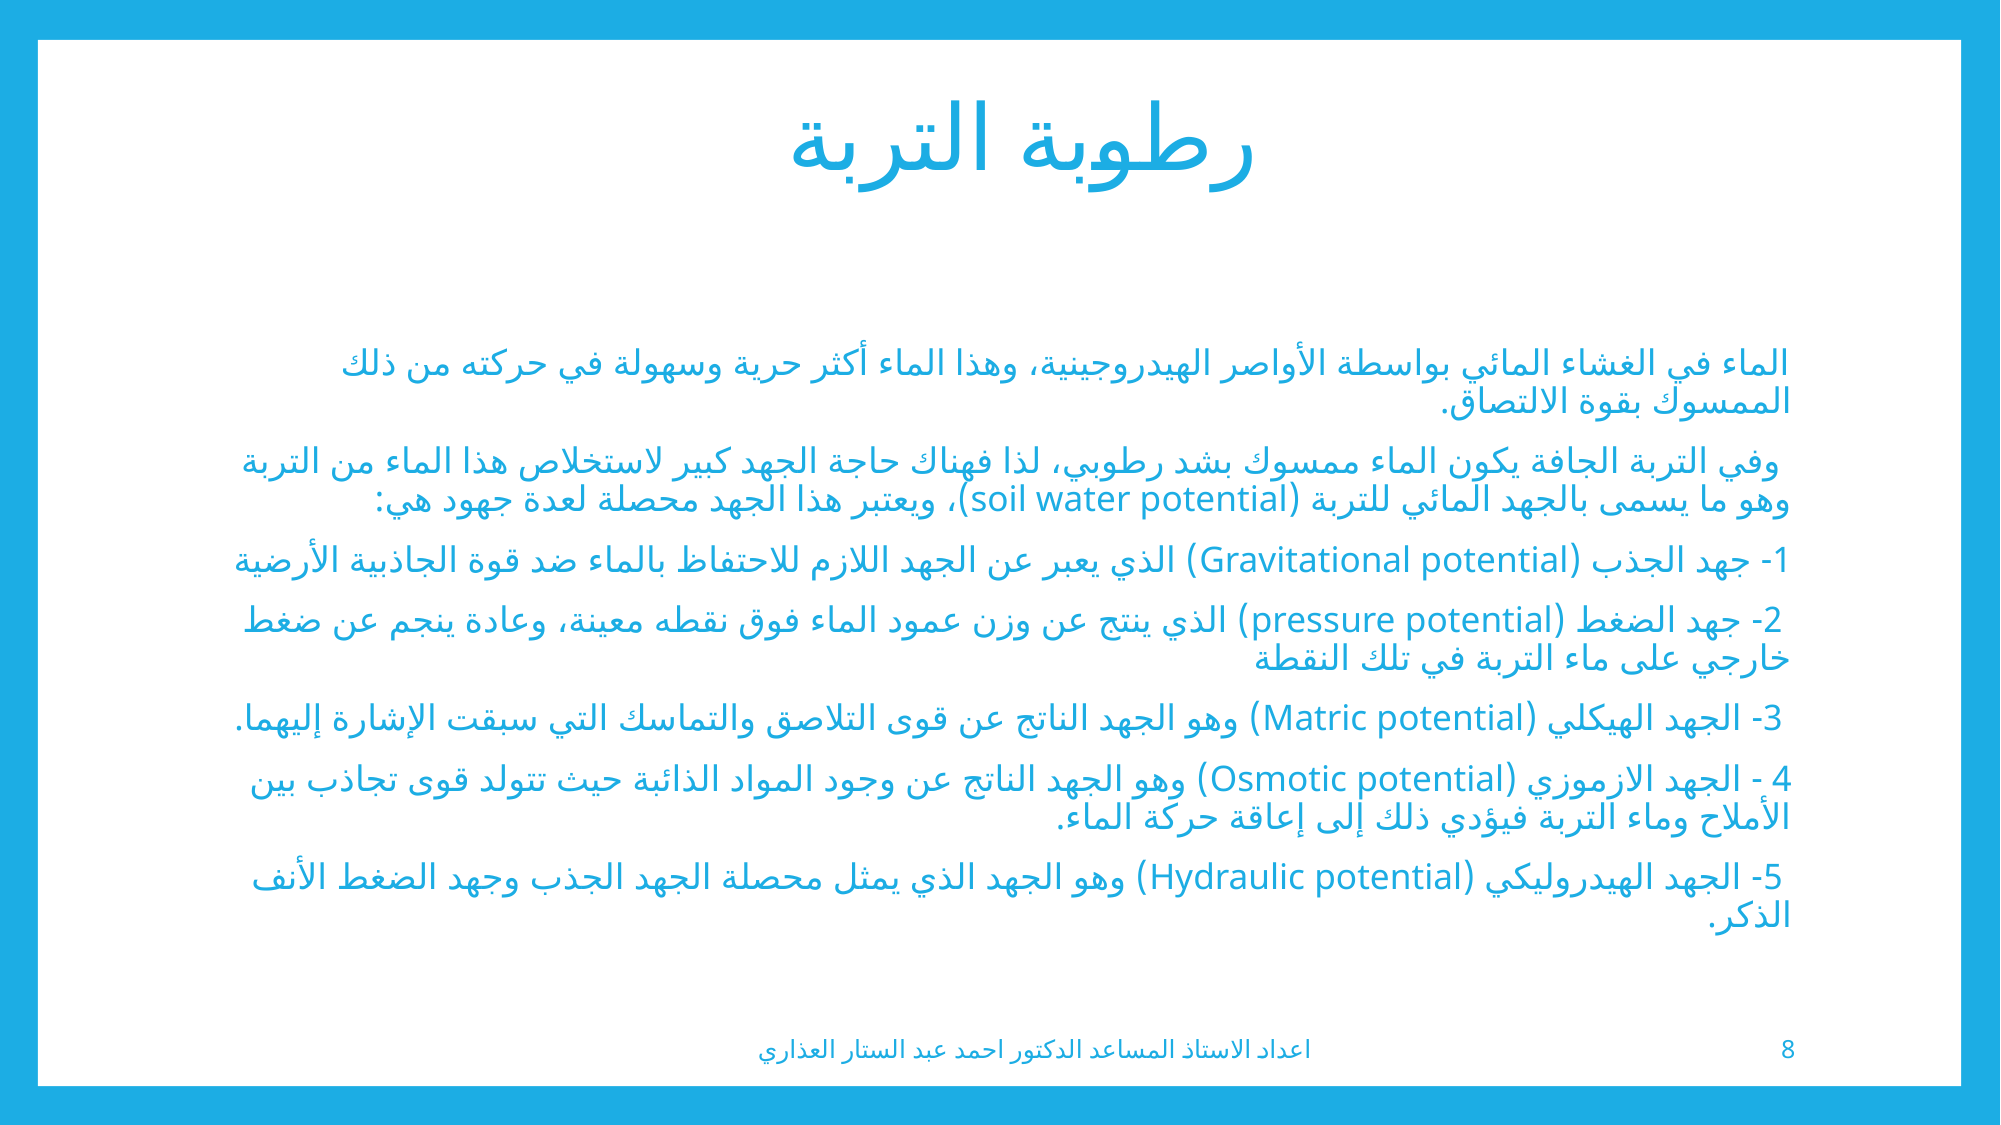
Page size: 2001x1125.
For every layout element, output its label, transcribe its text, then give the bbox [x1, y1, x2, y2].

slide_number 8 [1530, 1020, 1811, 1081]
list الماء في الغشاء المائي بواسطة الأواصر الهيدروجينية، وهذا الماء أكثر حرية وسهولة في حركته من ذلك الممسوك بقوة الالتصاق. وفي التربة الجافة يكون الماء ممسوك بشد رطوبي، لذا فهناك حاجة الجهد كبير لاستخلاص هذا الماء من التربة وهو ما يسمى بالجهد المائي للتربة (soil water potential)، ويعتبر هذا الجهد محصلة لعدة جهود هي: 1- جهد الجذب (Gravitational potential) الذي يعبر عن الجهد اللازم للاحتفاظ بالماء ضد قوة الجاذبية الأرضية 2- جهد الضغط (pressure potential) الذي ينتج عن وزن عمود الماء فوق نقطه معينة، وعادة ينجم عن ضغط خارجي على ماء التربة في تلك النقطة 3- الجهد الهيكلي (Matric potential) وهو الجهد الناتج عن قوى التلاصق والتماسك التي سبقت الإشارة إليهما. 4 - الجهد الازموزي (Osmotic potential) وهو الجهد الناتج عن وجود المواد الذائبة حيث تتولد قوی تجاذب بين الأملاح وماء التربة فيؤدي ذلك إلى إعاقة حركة الماء. 5- الجهد الهيدروليكي (Hydraulic potential) وهو الجهد الذي يمثل محصلة الجهد الجذب وجهد الضغط الأنف الذكر. [187, 337, 1808, 1000]
title رطوبة التربة [772, 69, 1297, 213]
footer اعداد الاستاذ المساعد الدكتور احمد عبد الستار العذاري [647, 1020, 1422, 1081]
